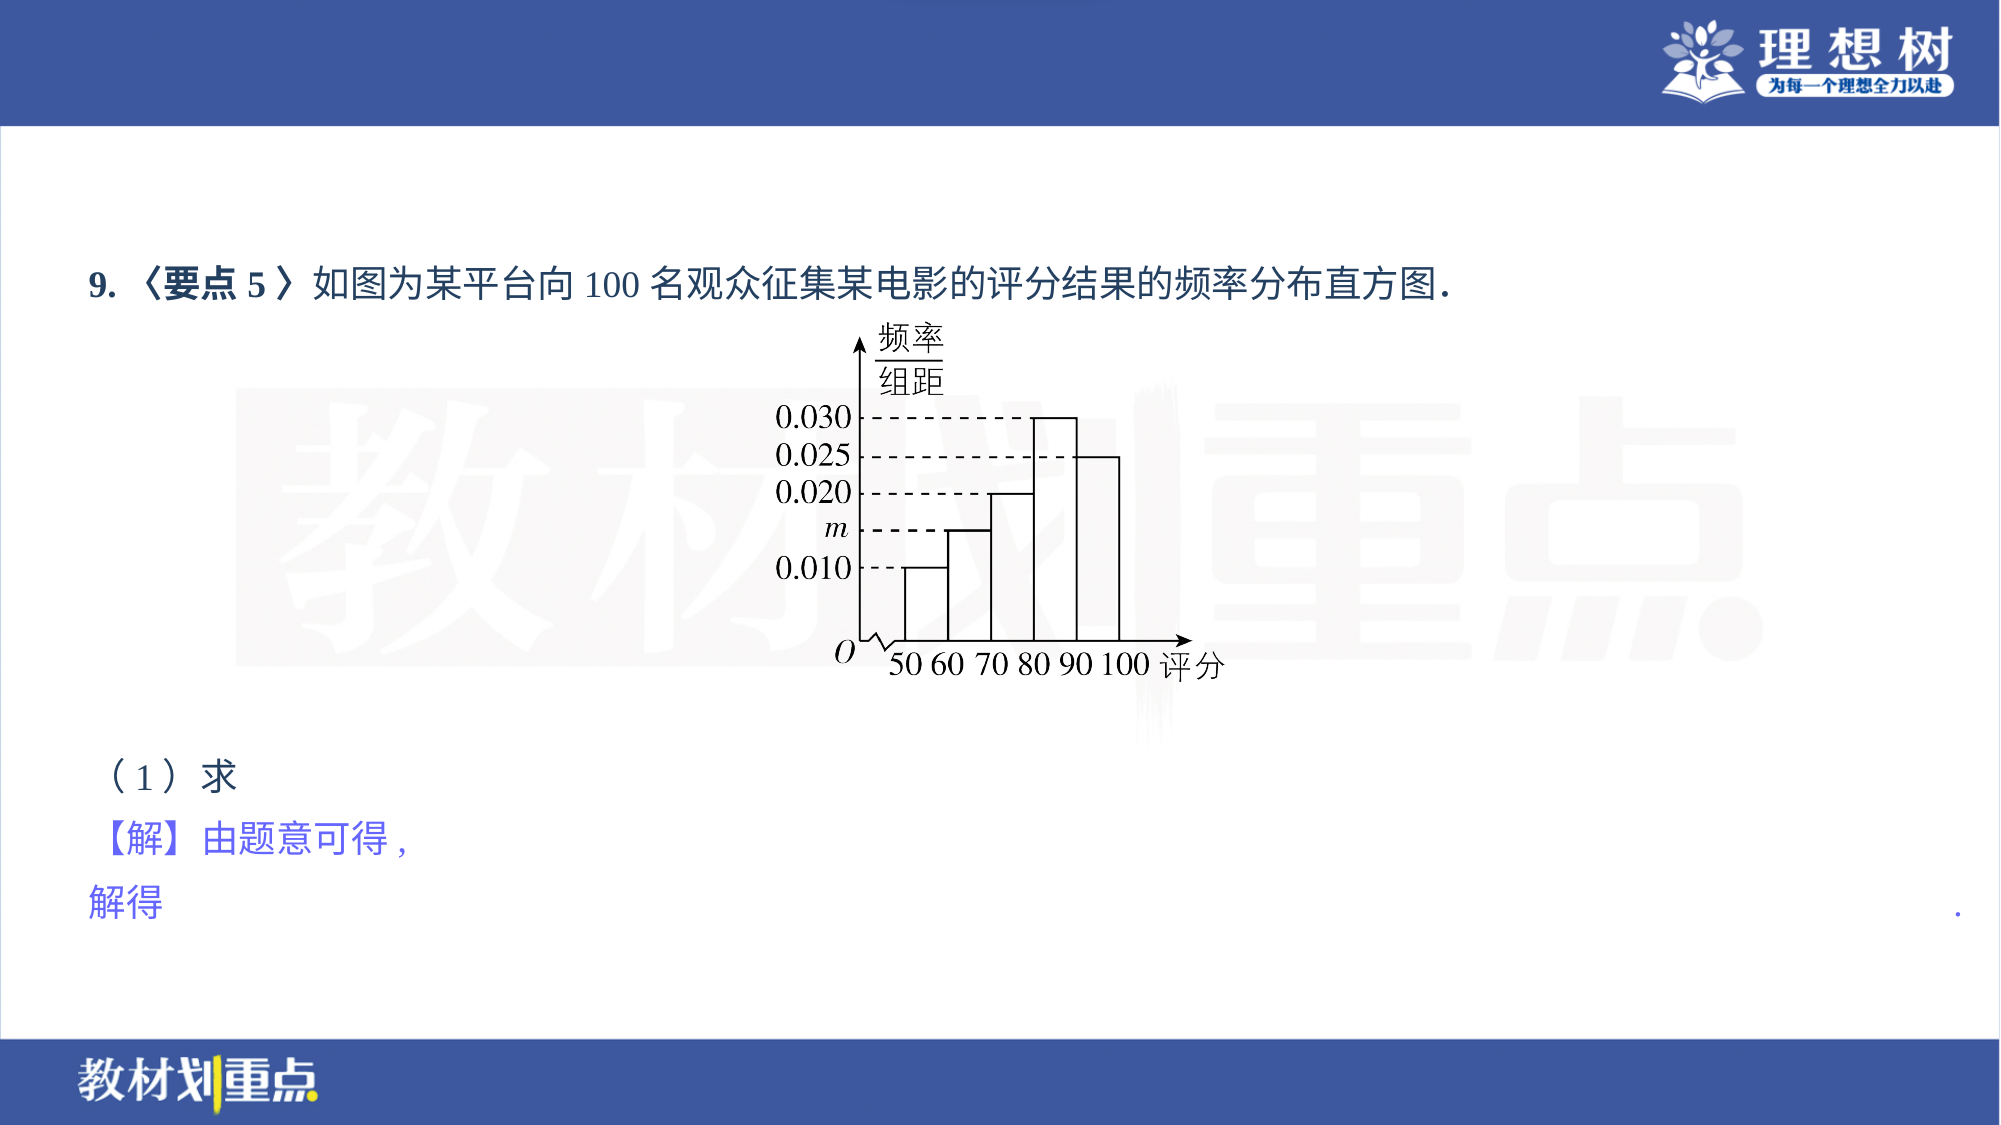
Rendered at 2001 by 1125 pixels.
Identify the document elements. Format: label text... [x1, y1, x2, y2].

text_box 9.〈要点5〉如图为某平台向100名观众征集某电影的评分结果的频率分布直方图． [88, 238, 1911, 298]
picture [0, 0, 2000, 1125]
